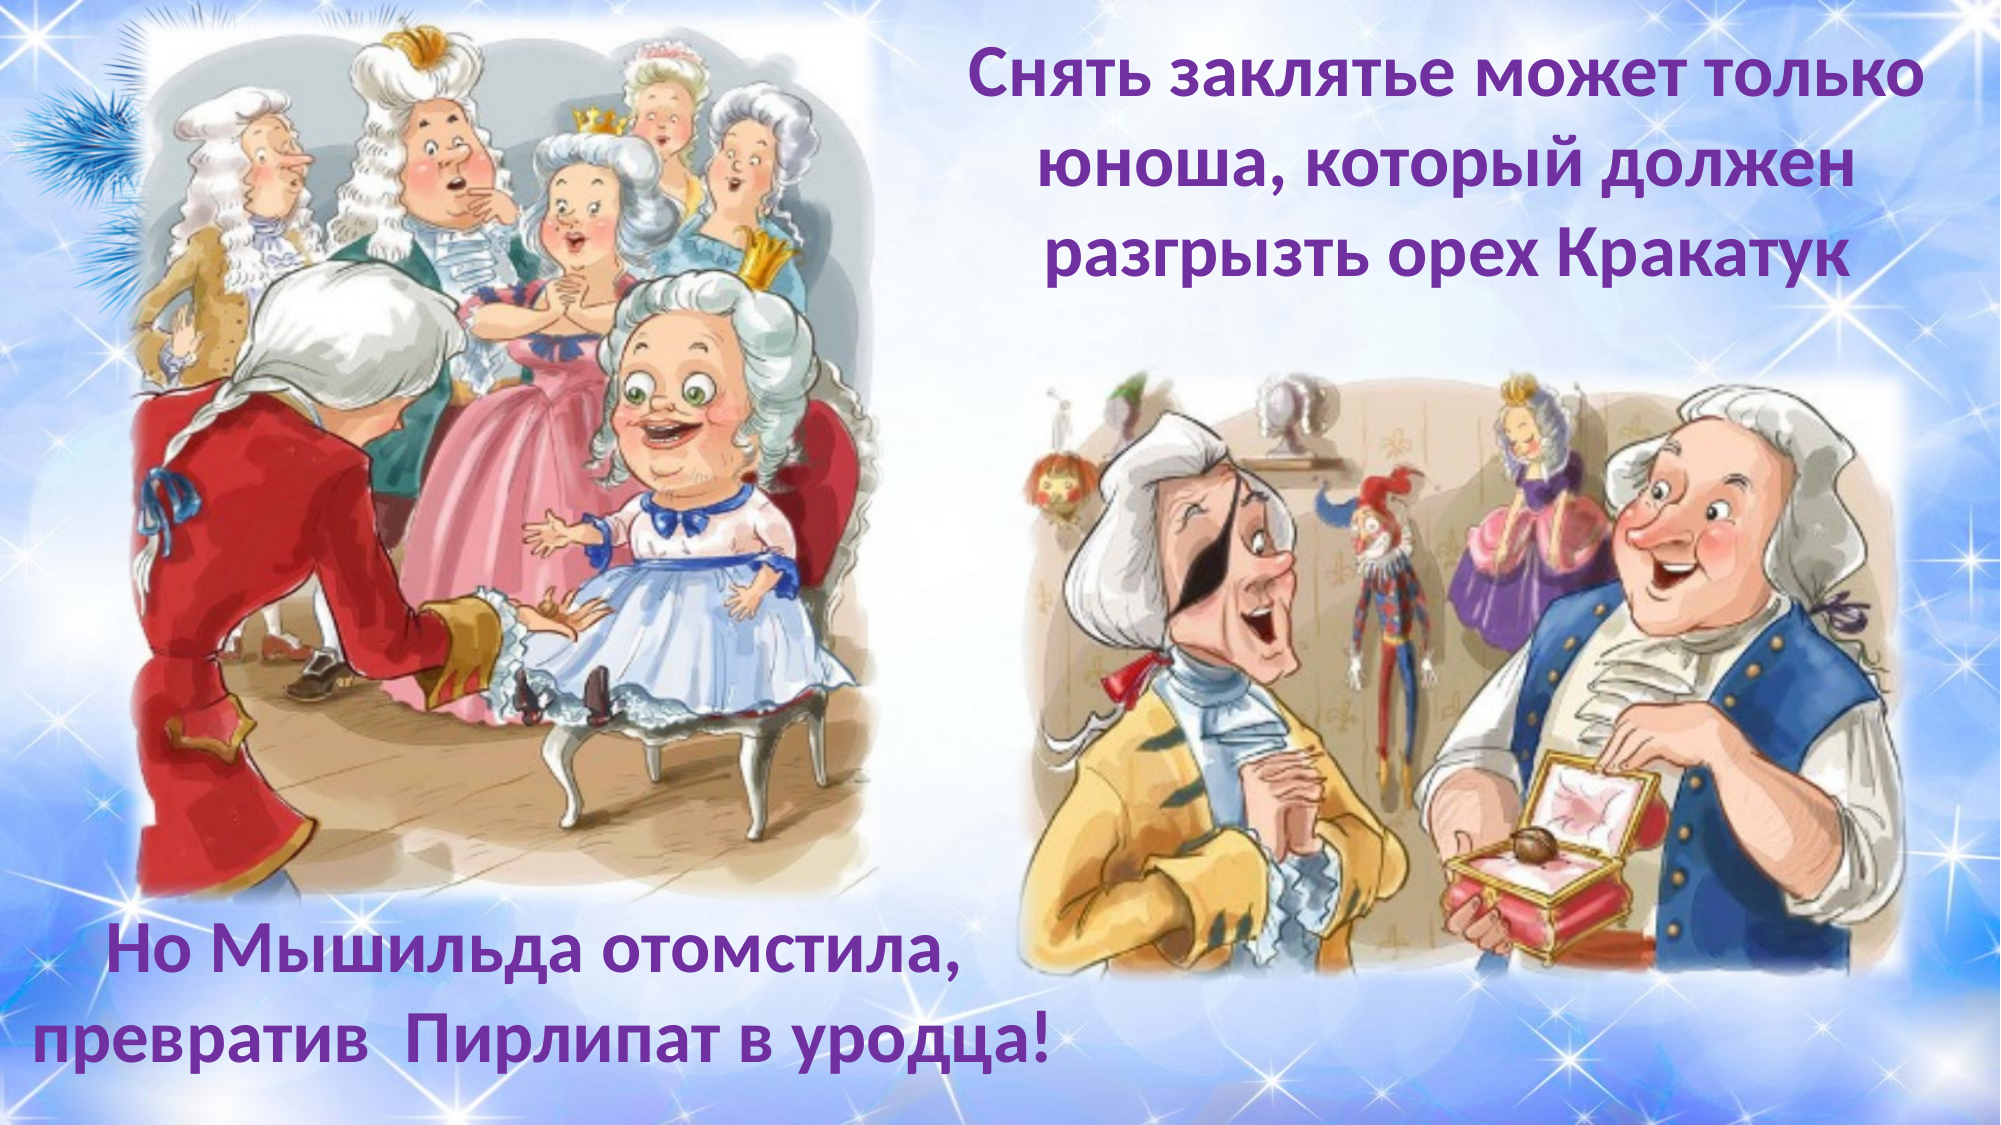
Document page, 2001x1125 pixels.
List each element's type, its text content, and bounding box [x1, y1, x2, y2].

text_box Снять заклятье может только юноша, который должен разгрызть орех Кракатук [942, 13, 1953, 299]
picture [0, 0, 2000, 1125]
text_box Но Мышильда отомстила, превратив Пирлипат в уродца! [0, 890, 1086, 1085]
